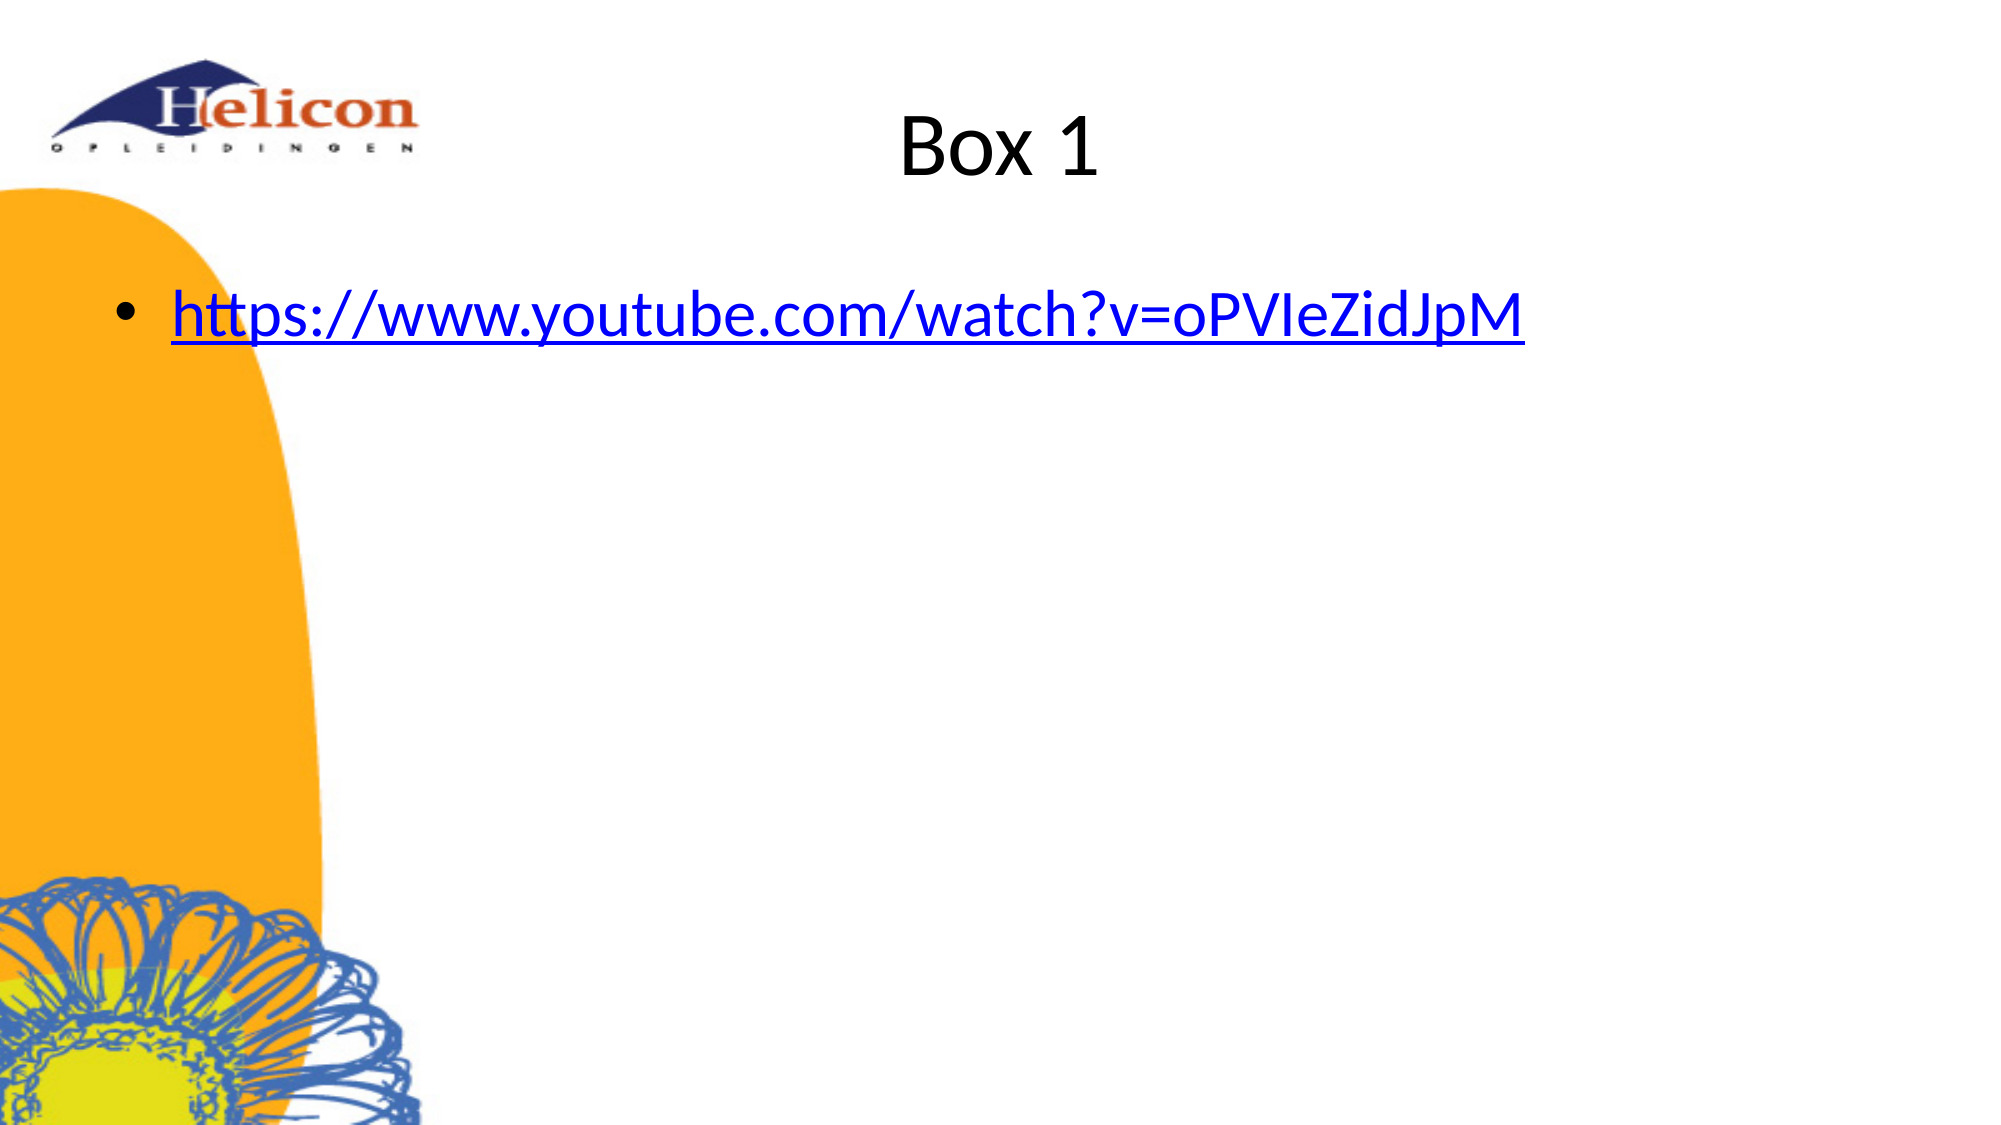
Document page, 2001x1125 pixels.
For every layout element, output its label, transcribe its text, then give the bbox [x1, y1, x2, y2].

picture [0, 0, 2001, 1125]
title Box 1 [99, 45, 1900, 233]
list https://www.youtube.com/watch?v=oPVIeZidJpM [99, 262, 1900, 1005]
